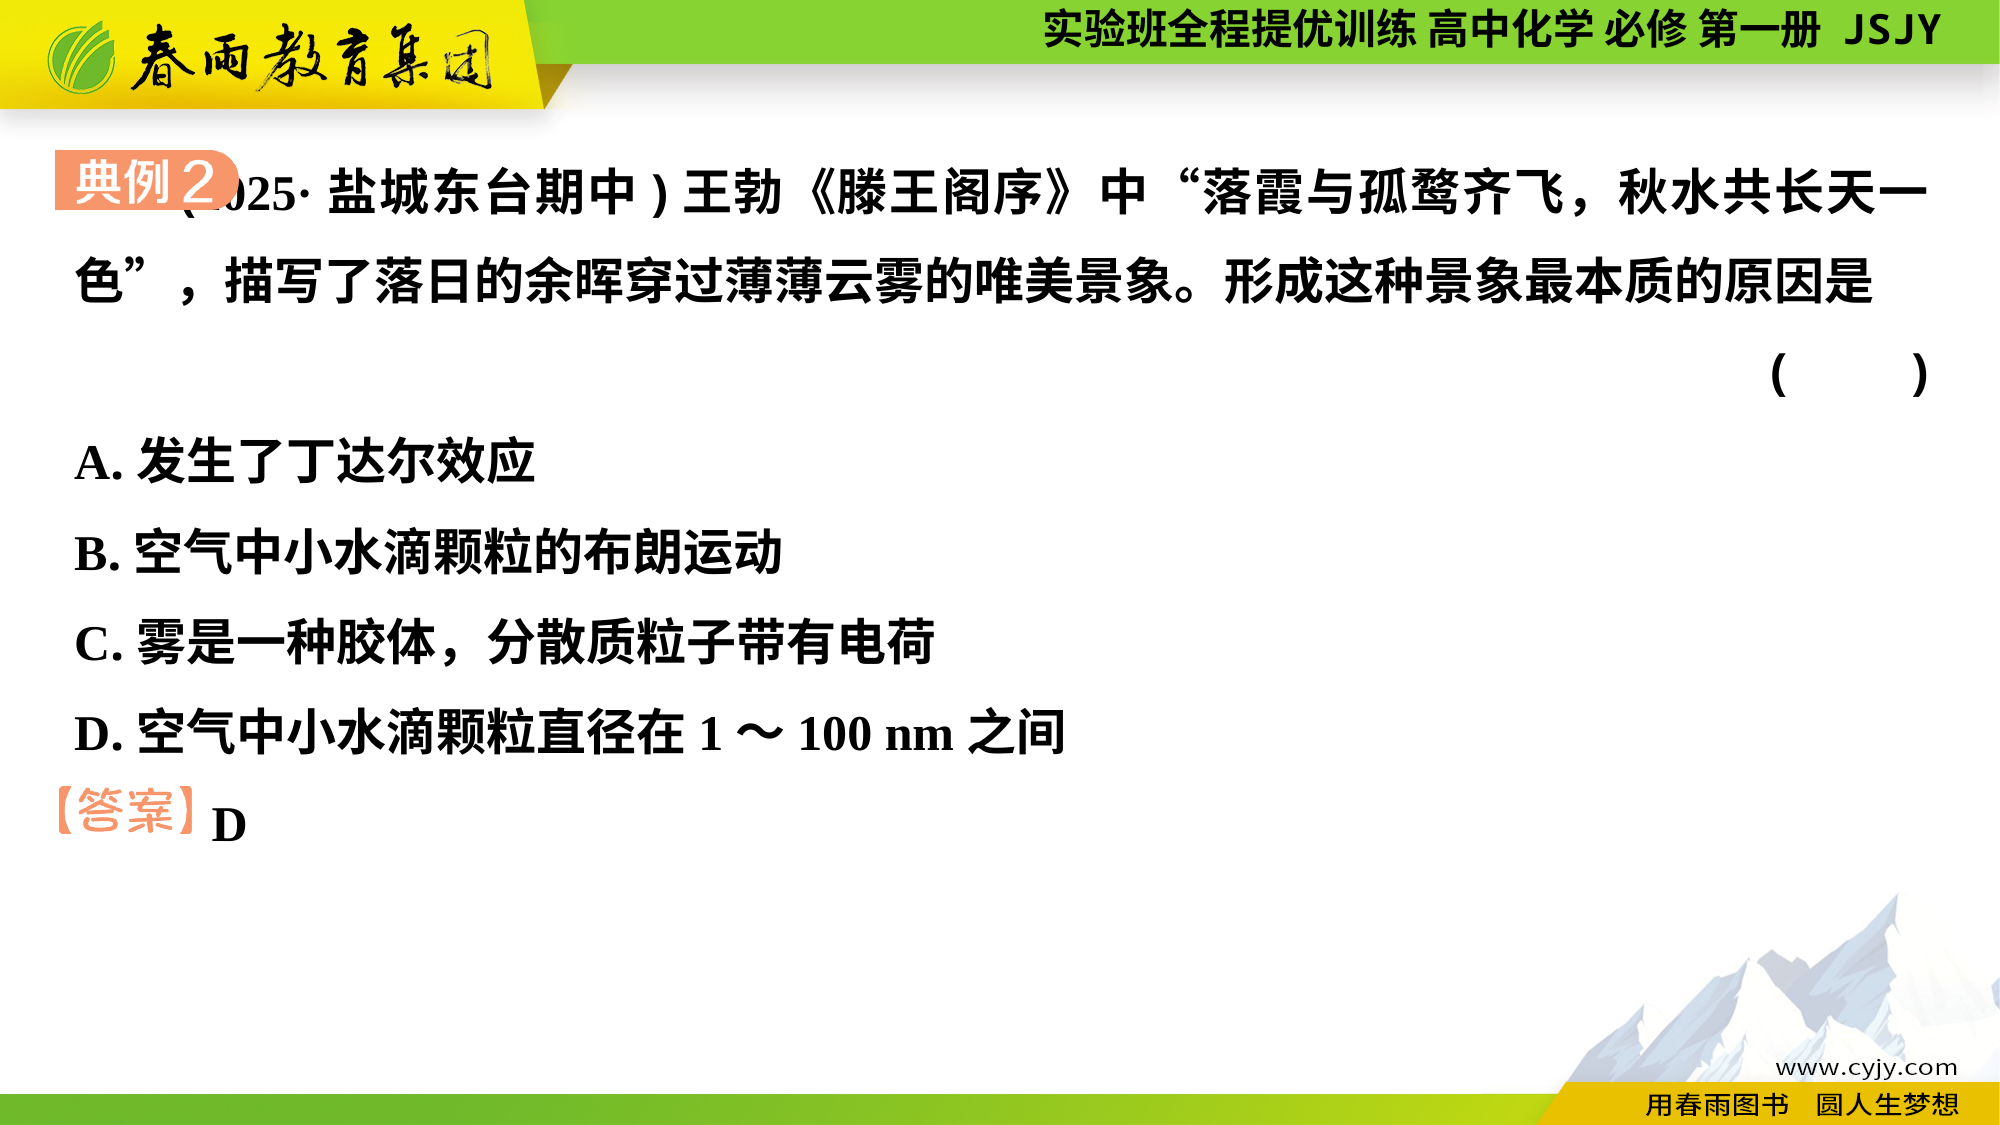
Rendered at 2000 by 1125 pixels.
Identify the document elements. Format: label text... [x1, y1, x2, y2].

picture [0, 0, 2000, 1125]
text_box D [59, 754, 1944, 860]
list (2025·盐城东台期中)王勃《滕王阁序》中“落霞与孤鹜齐飞，秋水共长天一色”，描写了落日的余晖穿过薄薄云雾的唯美景象。形成这种景象最本质的原因是 ( ) A.发生了丁达尔效应 B.空气中小水滴颗粒的布朗运动 C.雾是一种胶体，分散质粒子带有电荷 D.空气中小水滴颗粒直径在1～100 nm之间 [59, 122, 1944, 754]
